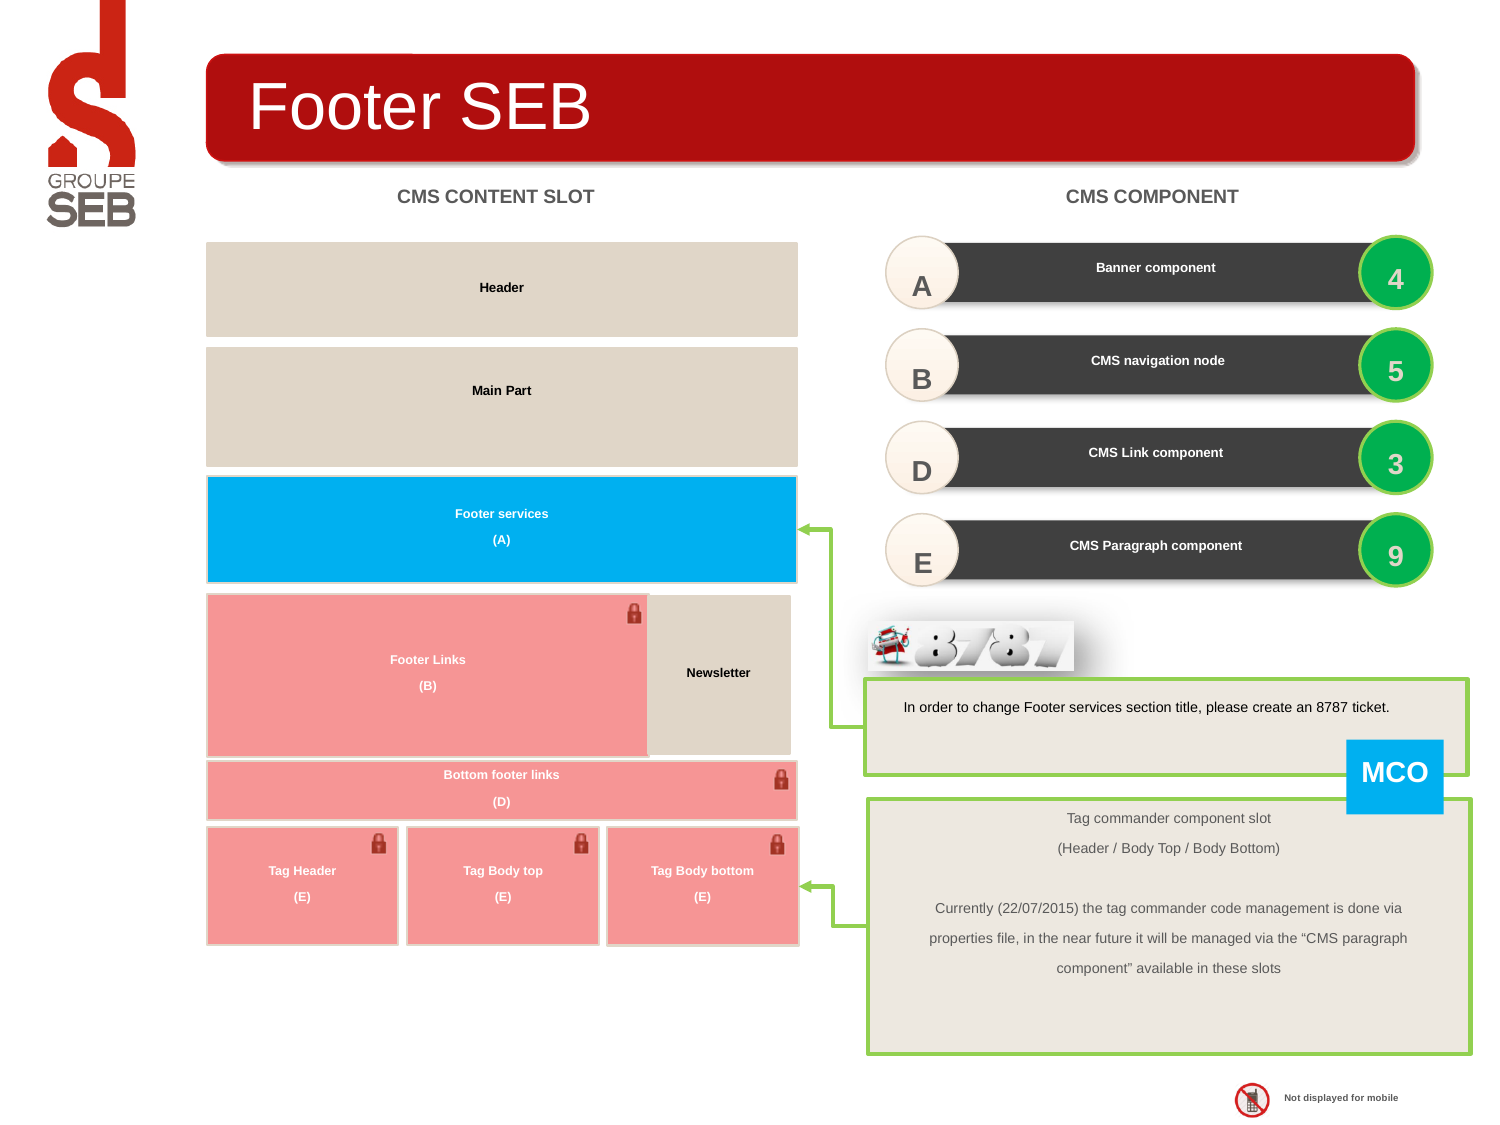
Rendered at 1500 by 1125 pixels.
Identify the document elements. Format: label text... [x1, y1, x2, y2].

text_box Tag Body bottom (E) [605, 825, 793, 948]
picture [363, 826, 398, 861]
picture [0, 0, 182, 266]
text_box Footer Links (B) [204, 592, 652, 759]
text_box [885, 328, 1433, 402]
picture [566, 826, 600, 861]
picture [867, 621, 1074, 671]
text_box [885, 513, 1433, 587]
text_box Bottom footer links (D) [204, 759, 799, 822]
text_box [798, 798, 1471, 1055]
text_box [885, 236, 1433, 309]
text_box CMS Component [981, 172, 1324, 228]
title Footer SEB [234, 56, 1400, 149]
text_box Tag Body top (E) [405, 825, 601, 947]
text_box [885, 420, 1433, 494]
picture [1233, 1081, 1270, 1118]
text_box Newsletter [646, 594, 792, 756]
text_box Tag Header (E) [204, 825, 401, 947]
text_box Header [204, 241, 799, 338]
picture [761, 828, 796, 863]
text_box Main Part [204, 346, 799, 468]
text_box [865, 679, 1468, 776]
picture [618, 597, 653, 632]
text_box Not displayed for mobile [1272, 1082, 1500, 1117]
text_box In order to change Footer services section title, please create an 8787 ticket. [888, 687, 1444, 733]
picture [766, 762, 801, 797]
text_box Footer services (A) [204, 474, 799, 585]
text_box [796, 529, 866, 728]
text_box CMS Content Slot [218, 172, 774, 228]
text_box MCO [1346, 739, 1444, 797]
